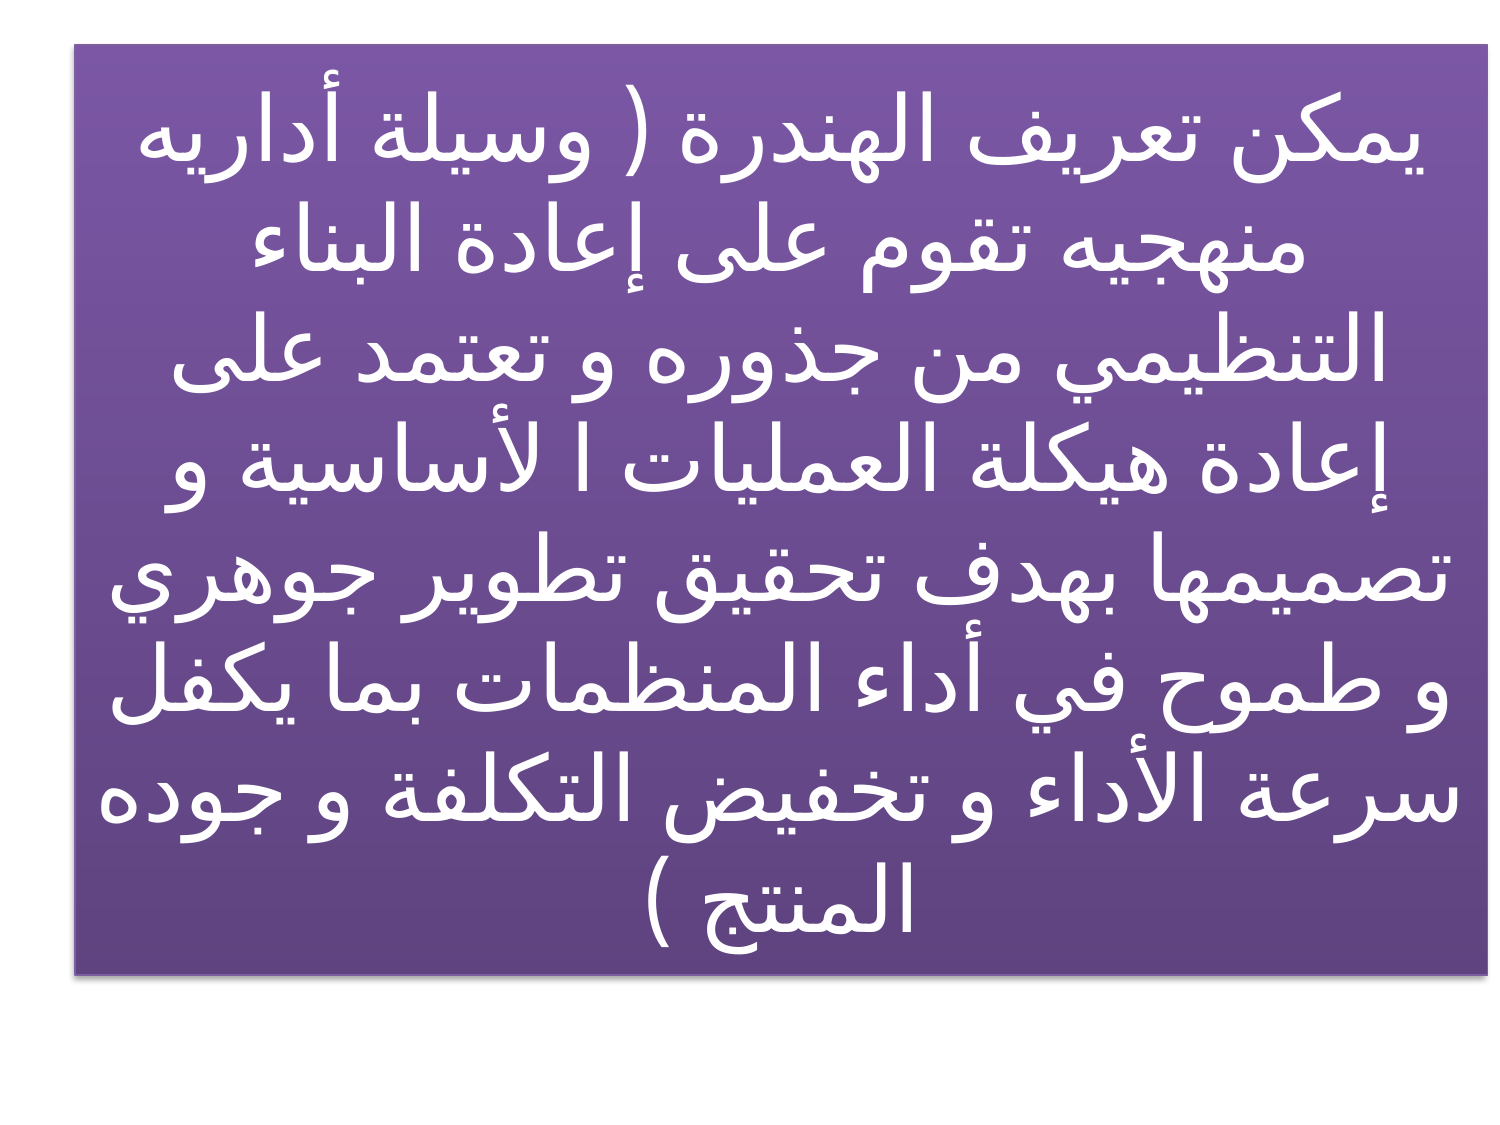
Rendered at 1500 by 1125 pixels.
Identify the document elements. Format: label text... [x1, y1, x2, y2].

title يمكن تعريف الهندرة ( وسيلة أداريه منهجيه تقوم على إعادة البناء التنظيمي من جذوره و تعتمد على إعادة هيكلة العمليات ا لأساسية و تصميمها بهدف تحقيق تطوير جوهري و طموح في أداء المنظمات بما يكفل سرعة الأداء و تخفيض التكلفة و جوده المنتج ) [74, 44, 1488, 976]
